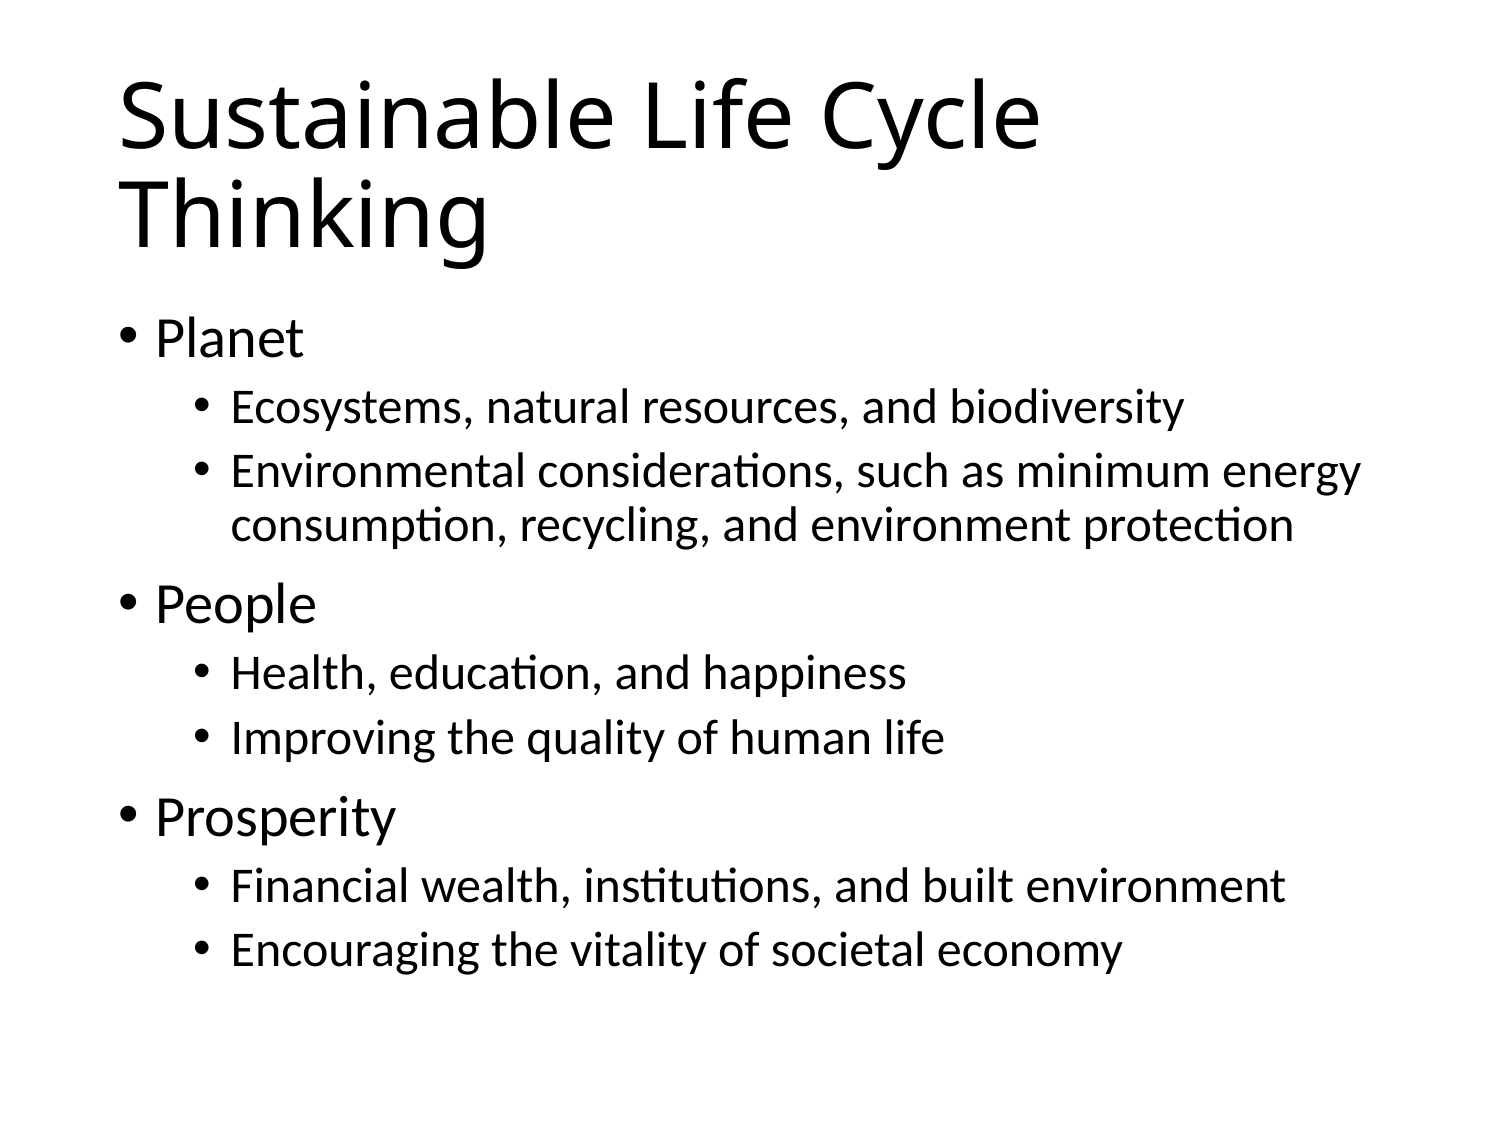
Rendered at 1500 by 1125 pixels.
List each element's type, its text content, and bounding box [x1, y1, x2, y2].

title Sustainable Life Cycle Thinking [103, 59, 1397, 278]
list Planet Ecosystems, natural resources, and biodiversity Environmental considerations, such as minimum energy consumption, recycling, and environment protection People Health, education, and happiness Improving the quality of human life Prosperity Financial wealth, institutions, and built environment Encouraging the vitality of societal economy [103, 299, 1397, 1014]
